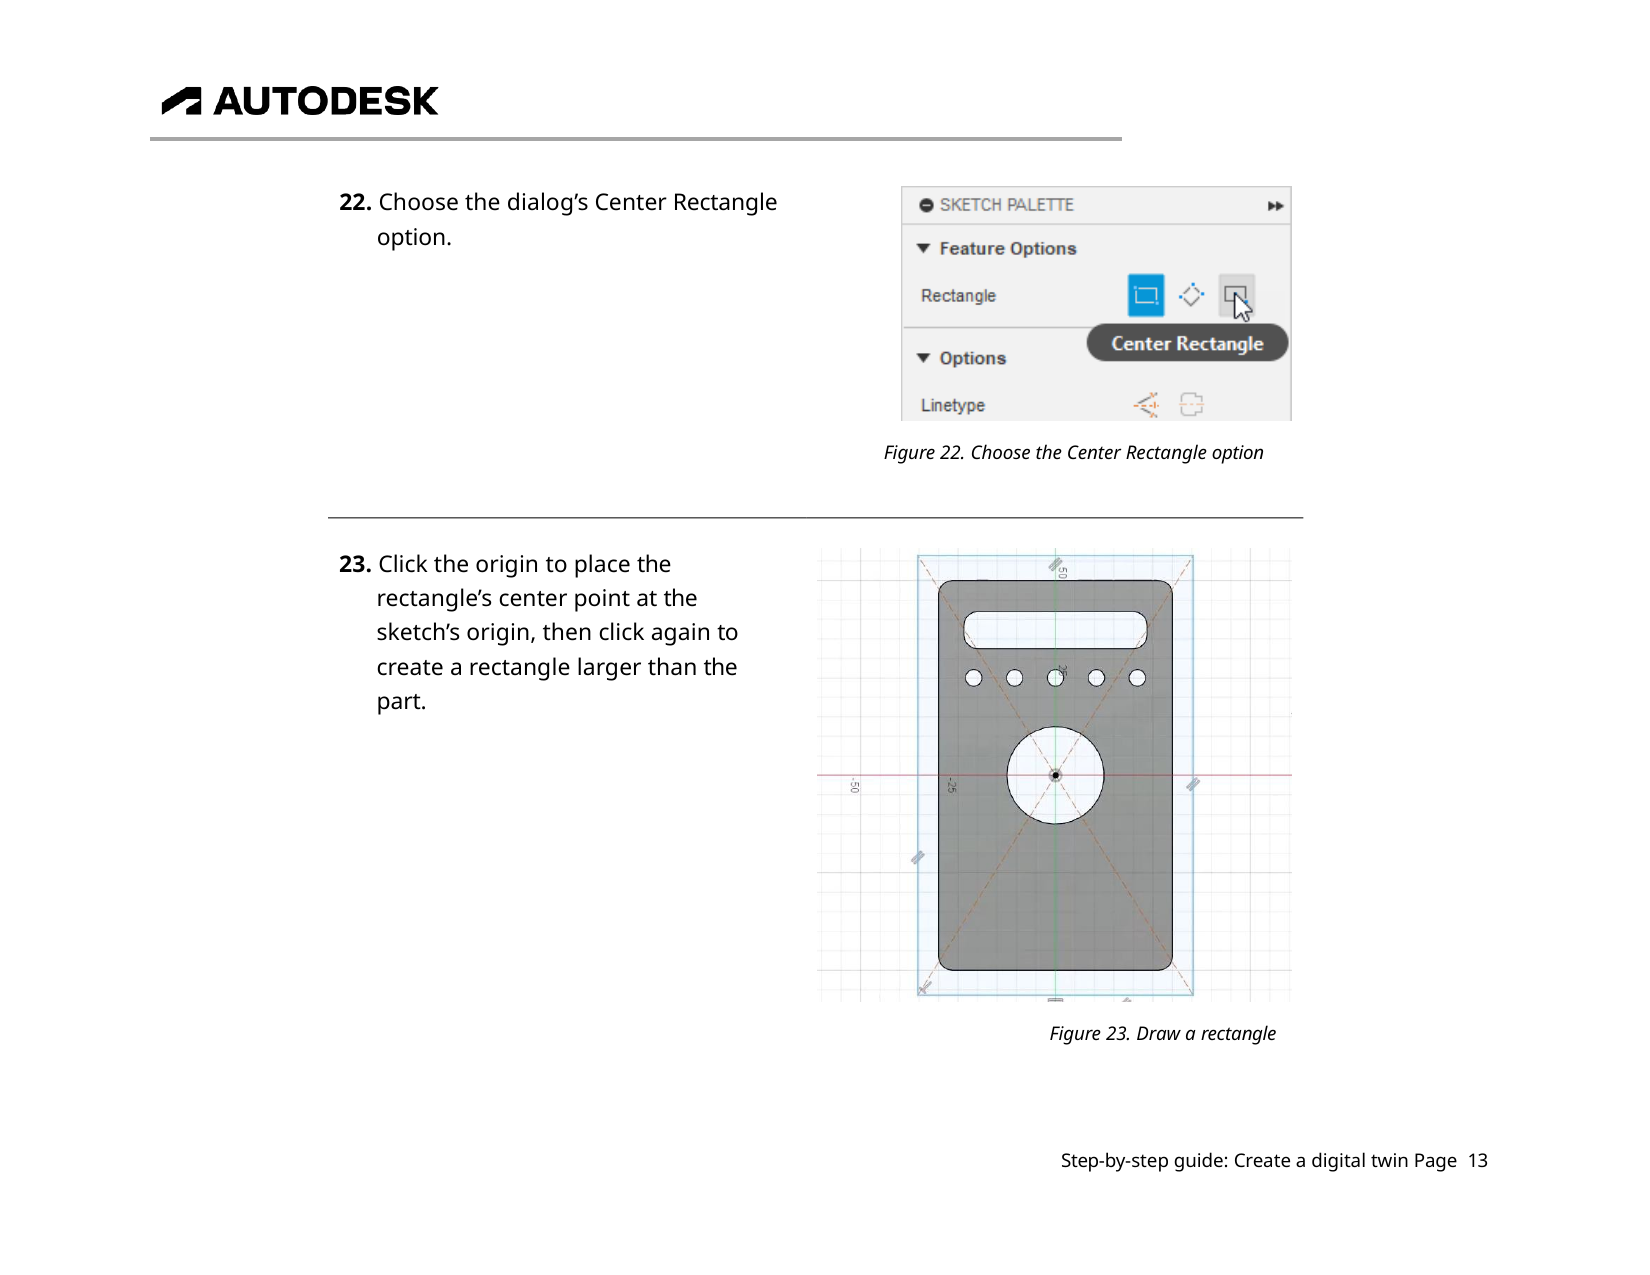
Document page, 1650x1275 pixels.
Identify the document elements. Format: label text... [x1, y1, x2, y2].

text_box Figure 22. Choose the Center Rectangle option [881, 439, 1294, 464]
slide_number Step-by-step guide: Create a digital twin Page 20 [1059, 1145, 1509, 1275]
picture [161, 86, 439, 115]
picture [817, 548, 1293, 1002]
picture [900, 186, 1292, 422]
text_box 22. Choose the dialog’s Center Rectangle option. [337, 178, 781, 250]
text_box 23. Click the origin to place the rectangle’s center point at the sketch’s origin, then click again to create a rectangle larger than the part. [337, 540, 747, 714]
text_box Figure 23. Draw a rectangle [1047, 1020, 1294, 1045]
